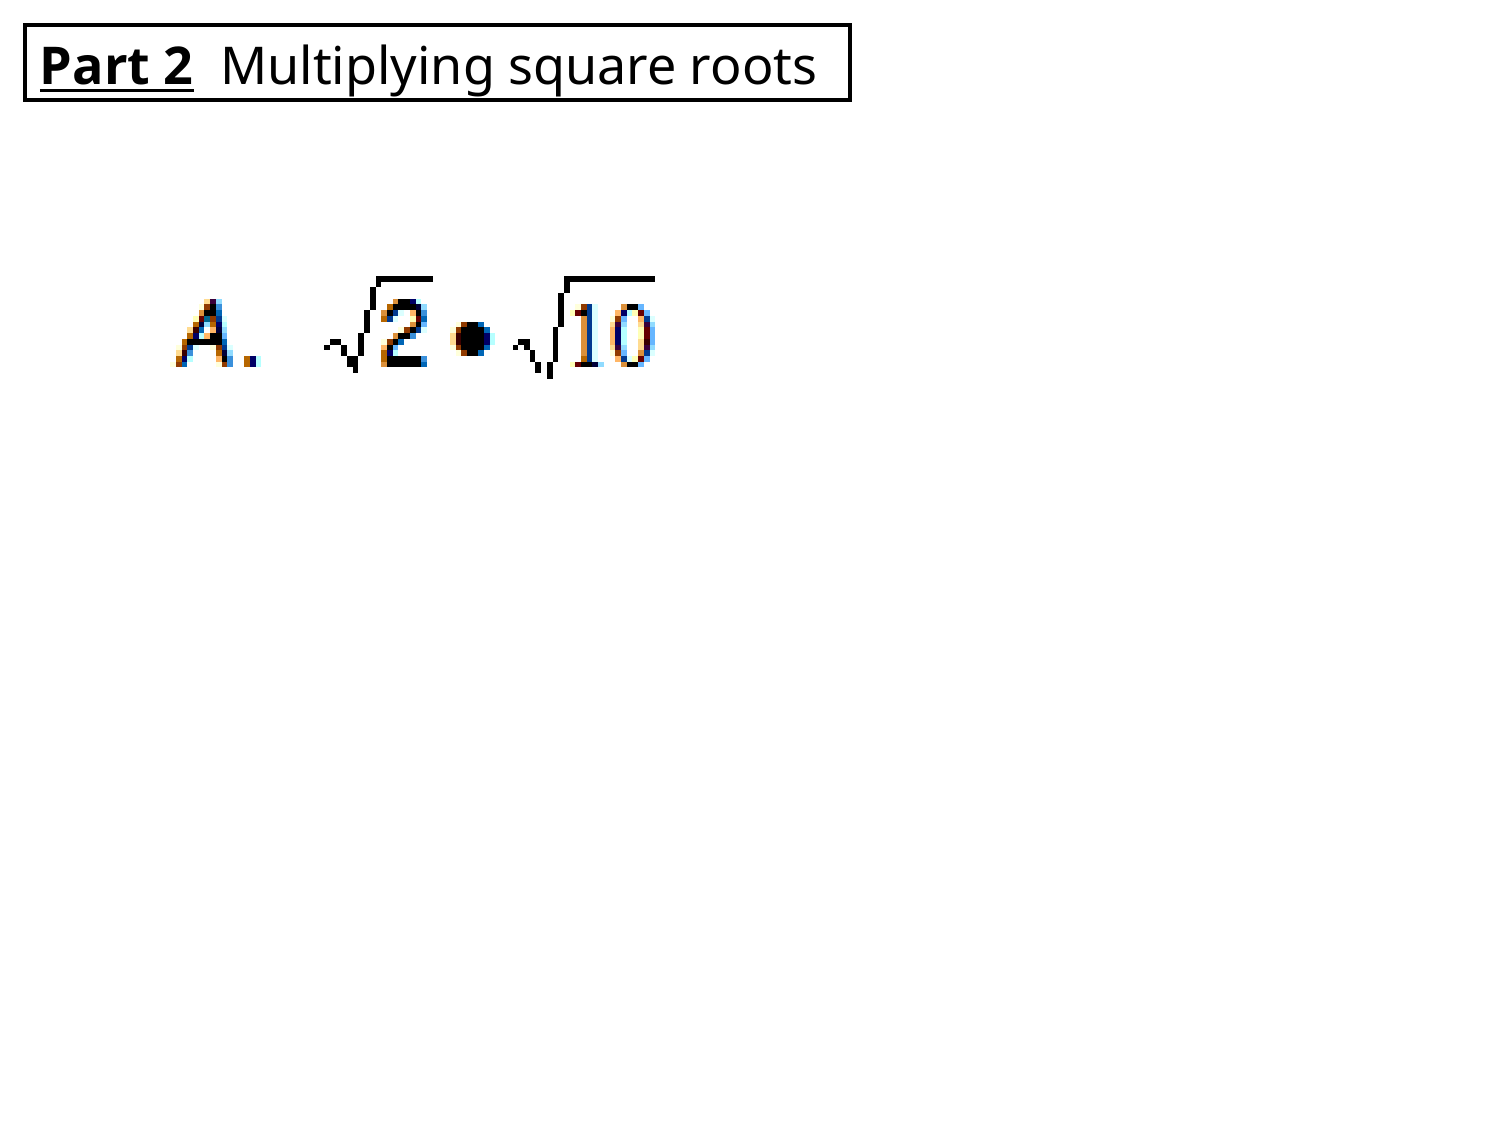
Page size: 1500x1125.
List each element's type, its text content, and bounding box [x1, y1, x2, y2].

text_box Part 2 Multiplying square roots [24, 24, 850, 100]
picture [124, 162, 787, 488]
